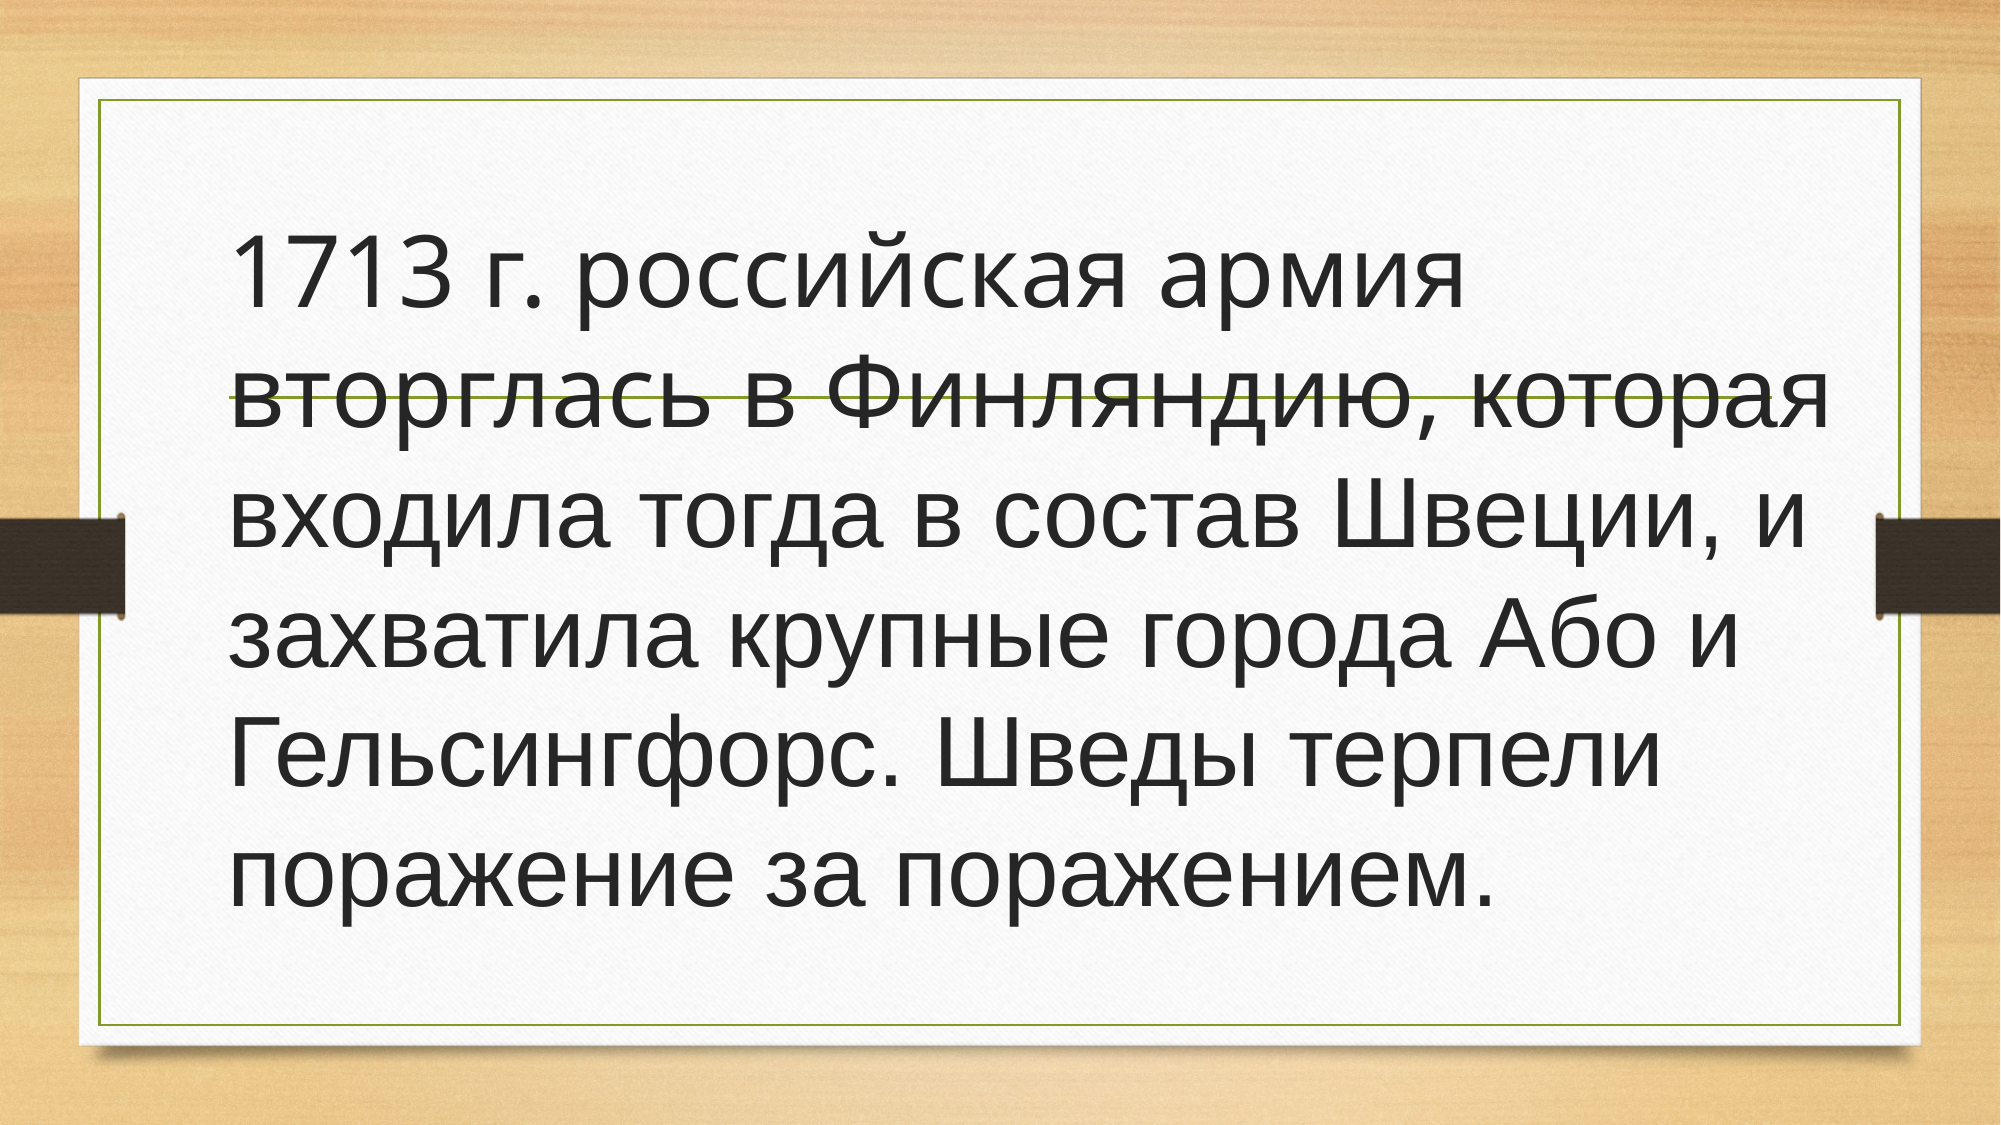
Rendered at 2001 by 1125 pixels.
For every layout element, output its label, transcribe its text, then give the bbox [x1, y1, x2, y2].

title 1713 г. российская армия вторглась в Финляндию, которая входила тогда в состав Швеции, и захватила крупные города Або и Гельсингфорс. Шведы терпели поражение за поражением. [212, 120, 1866, 1014]
picture [0, 0, 2001, 1125]
